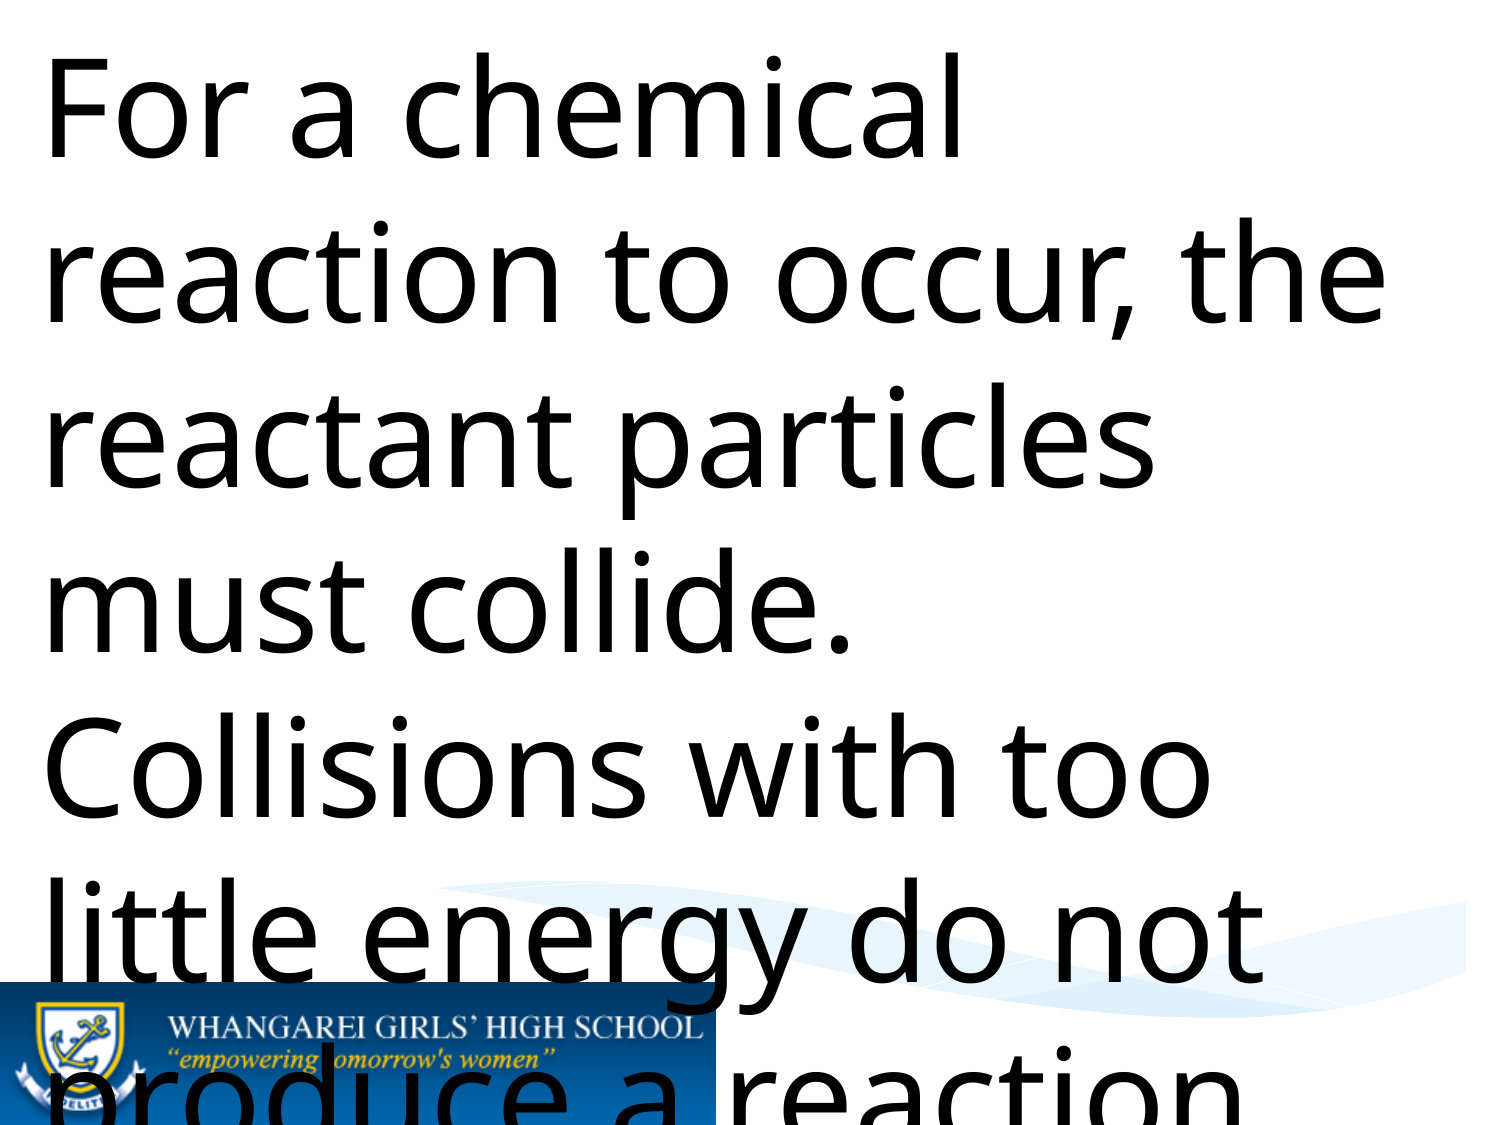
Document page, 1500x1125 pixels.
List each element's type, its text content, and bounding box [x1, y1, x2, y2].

picture [0, 982, 716, 1125]
text_box For a chemical reaction to occur, the reactant particles must collide. Collisions with too little energy do not produce a reaction. [24, 12, 1488, 1125]
